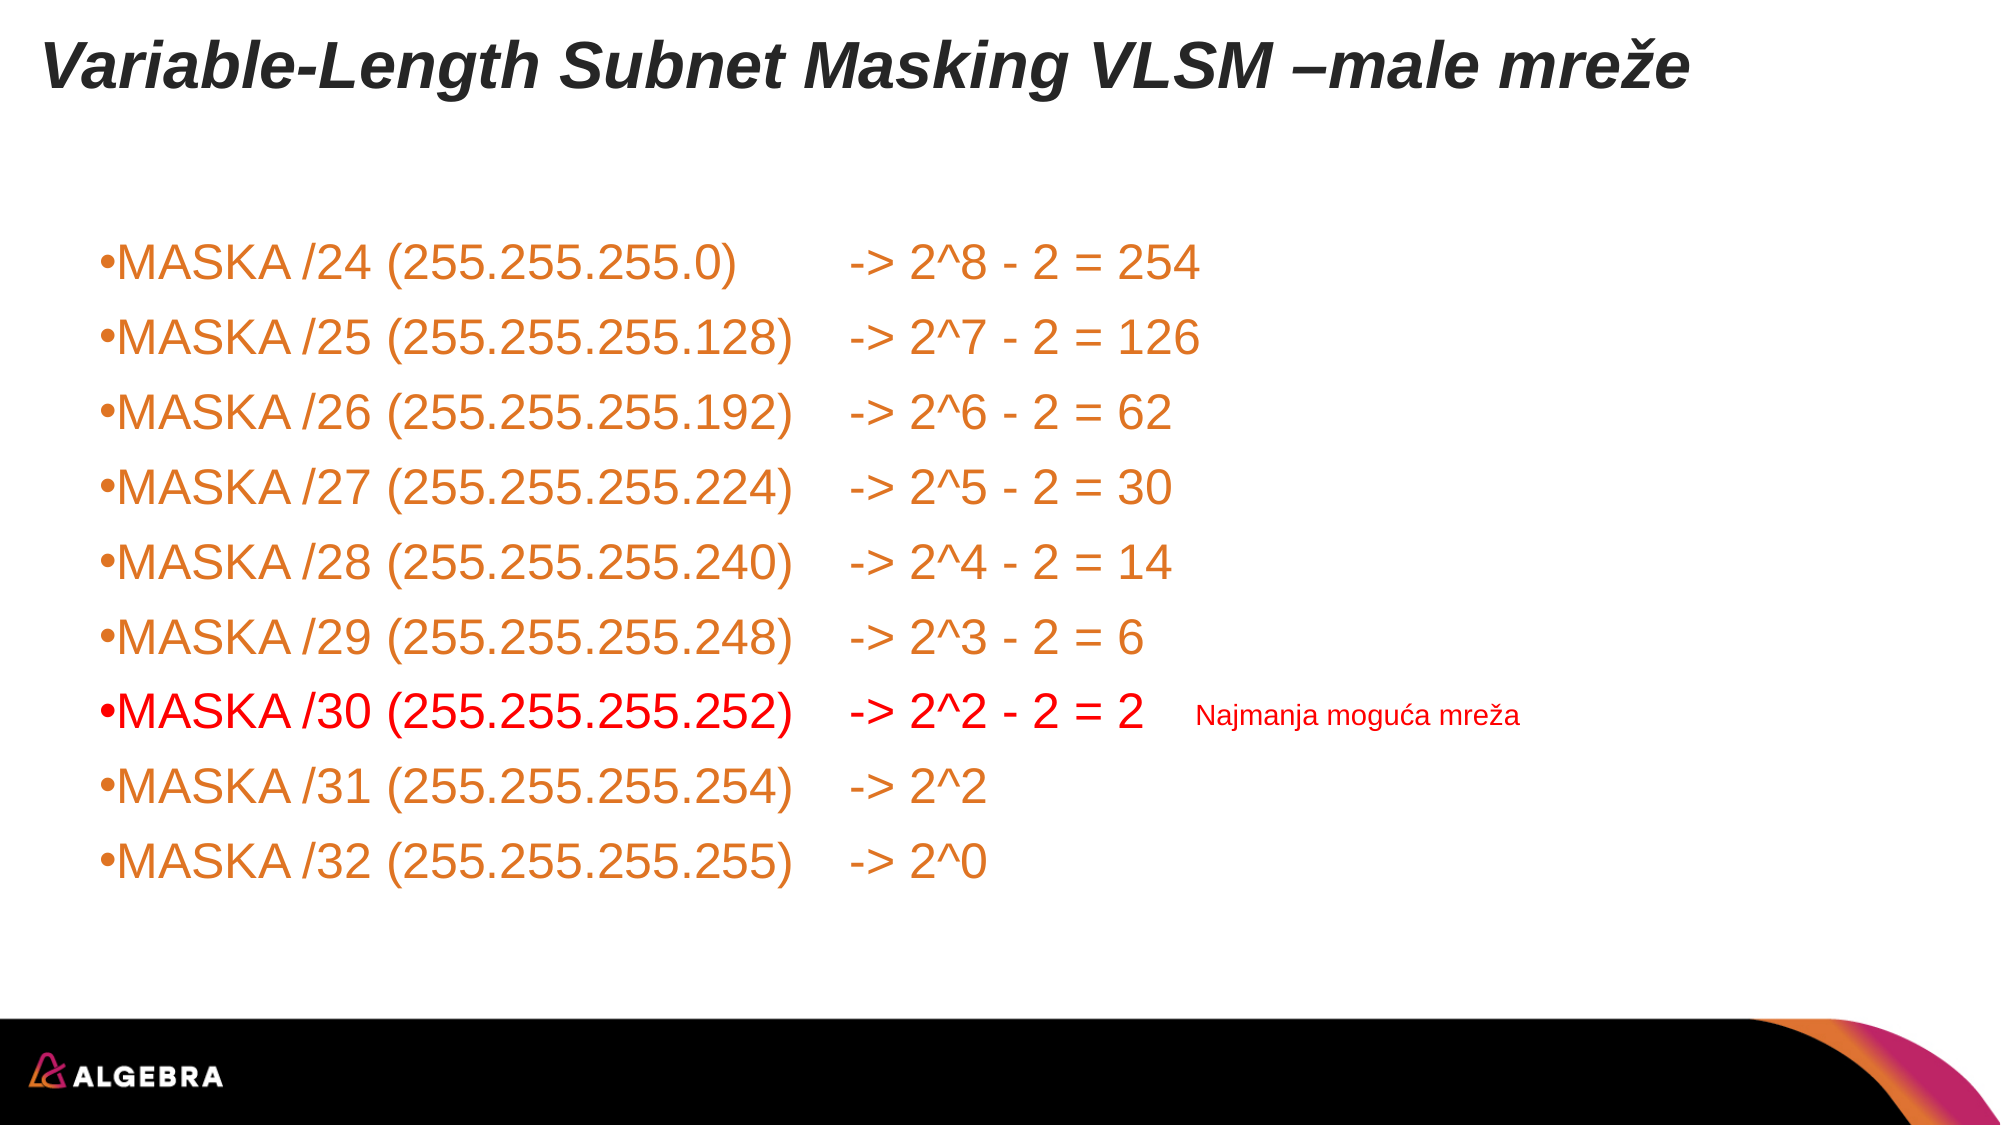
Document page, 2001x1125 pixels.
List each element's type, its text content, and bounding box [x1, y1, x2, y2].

text_box Najmanja moguća mreža [1180, 688, 1660, 739]
picture [0, 0, 2001, 1125]
title Variable-Length Subnet Masking VLSM –male mreže [39, 23, 1989, 200]
text_box Maska /24 (255.255.255.0) -> 2^8 - 2 = 254 Maska /25 (255.255.255.128) -> 2^7 - 2 = 126 Maska /26 (255.255.255.192) -> 2^6 - 2 = 62 Maska /27 (255.255.255.224) -> 2^5 - 2 = 30 Maska /28 (255.255.255.240) -> 2^4 - 2 = 14 Maska /29 (255.255.255.248) -> 2^3 - 2 = 6 Maska /30 (255.255.255.252) -> 2^2 - 2 = 2 Maska /31 (255.255.255.254) -> 2^2 Maska /32 (255.255.255.255) -> 2^0 [99, 46, 1410, 897]
